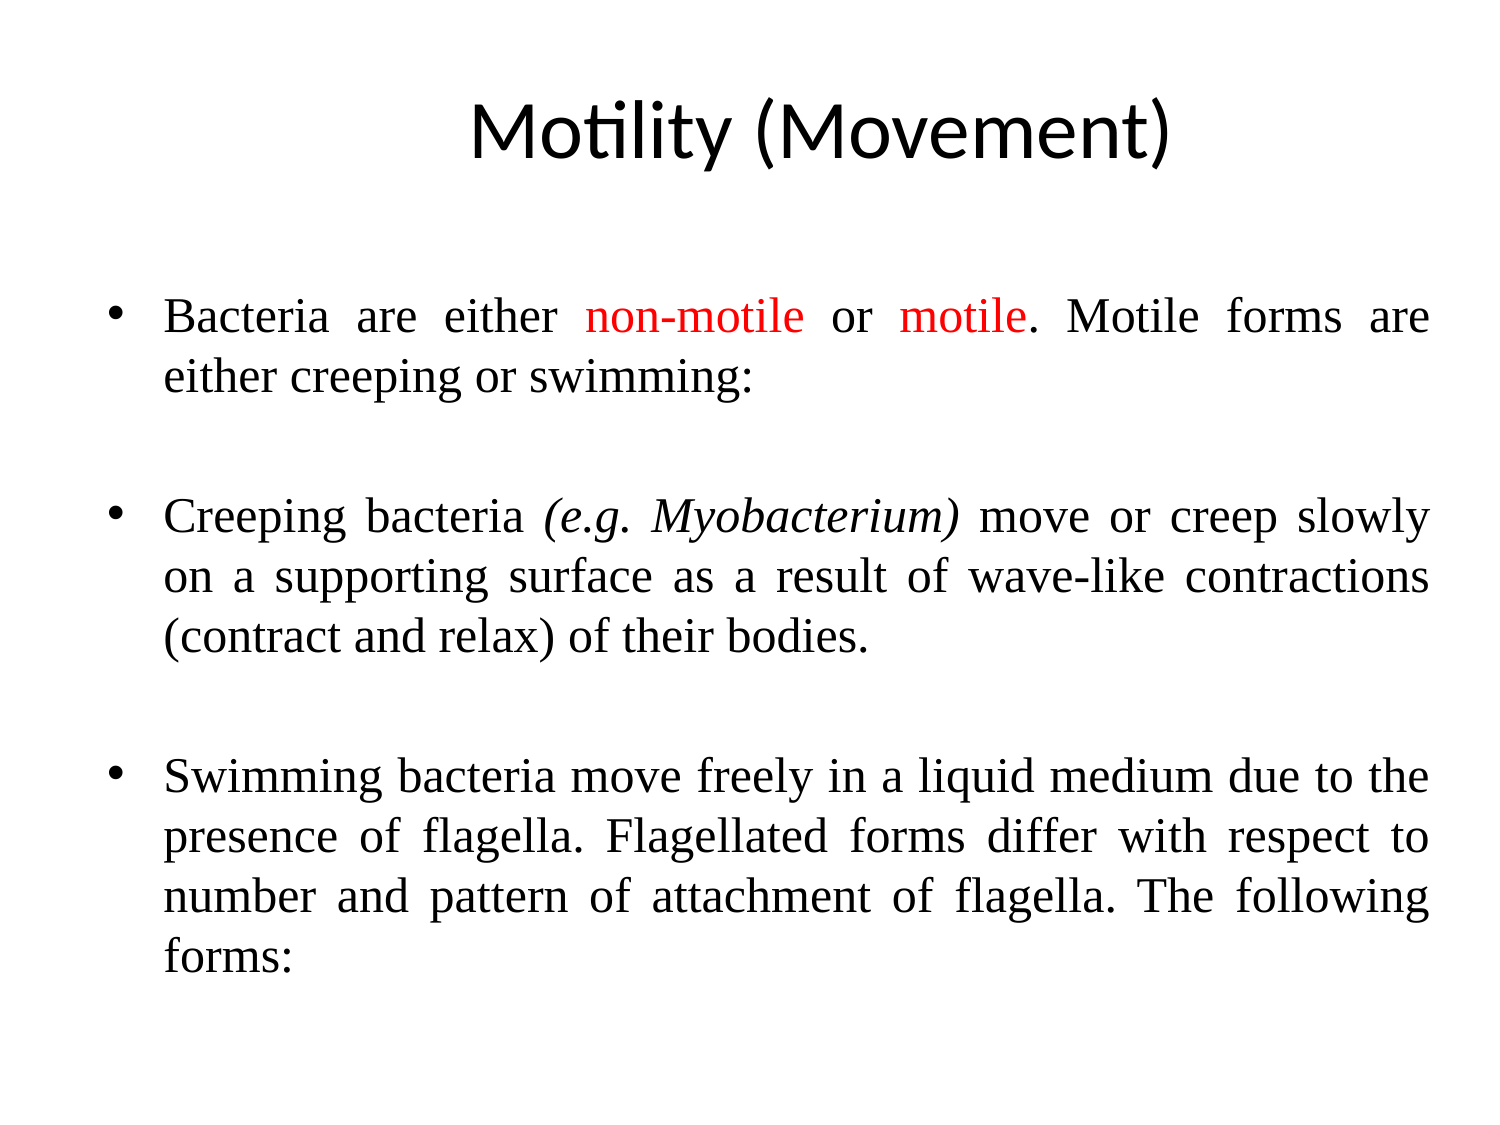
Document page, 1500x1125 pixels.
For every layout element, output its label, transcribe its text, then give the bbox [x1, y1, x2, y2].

text_box Bacteria are either non-motile or motile. Motile forms are either creeping or swimming: Creeping bacteria (e.g. Myobacterium) move or creep slowly on a supporting surface as a result of wave-like contractions (contract and relax) of their bodies. Swimming bacteria move freely in a liquid medium due to the presence of flagella. Flagellated forms differ with respect to number and pattern of attachment of flagella. The following forms: [90, 273, 1448, 783]
text_box Motility (Movement) [453, 67, 1191, 183]
